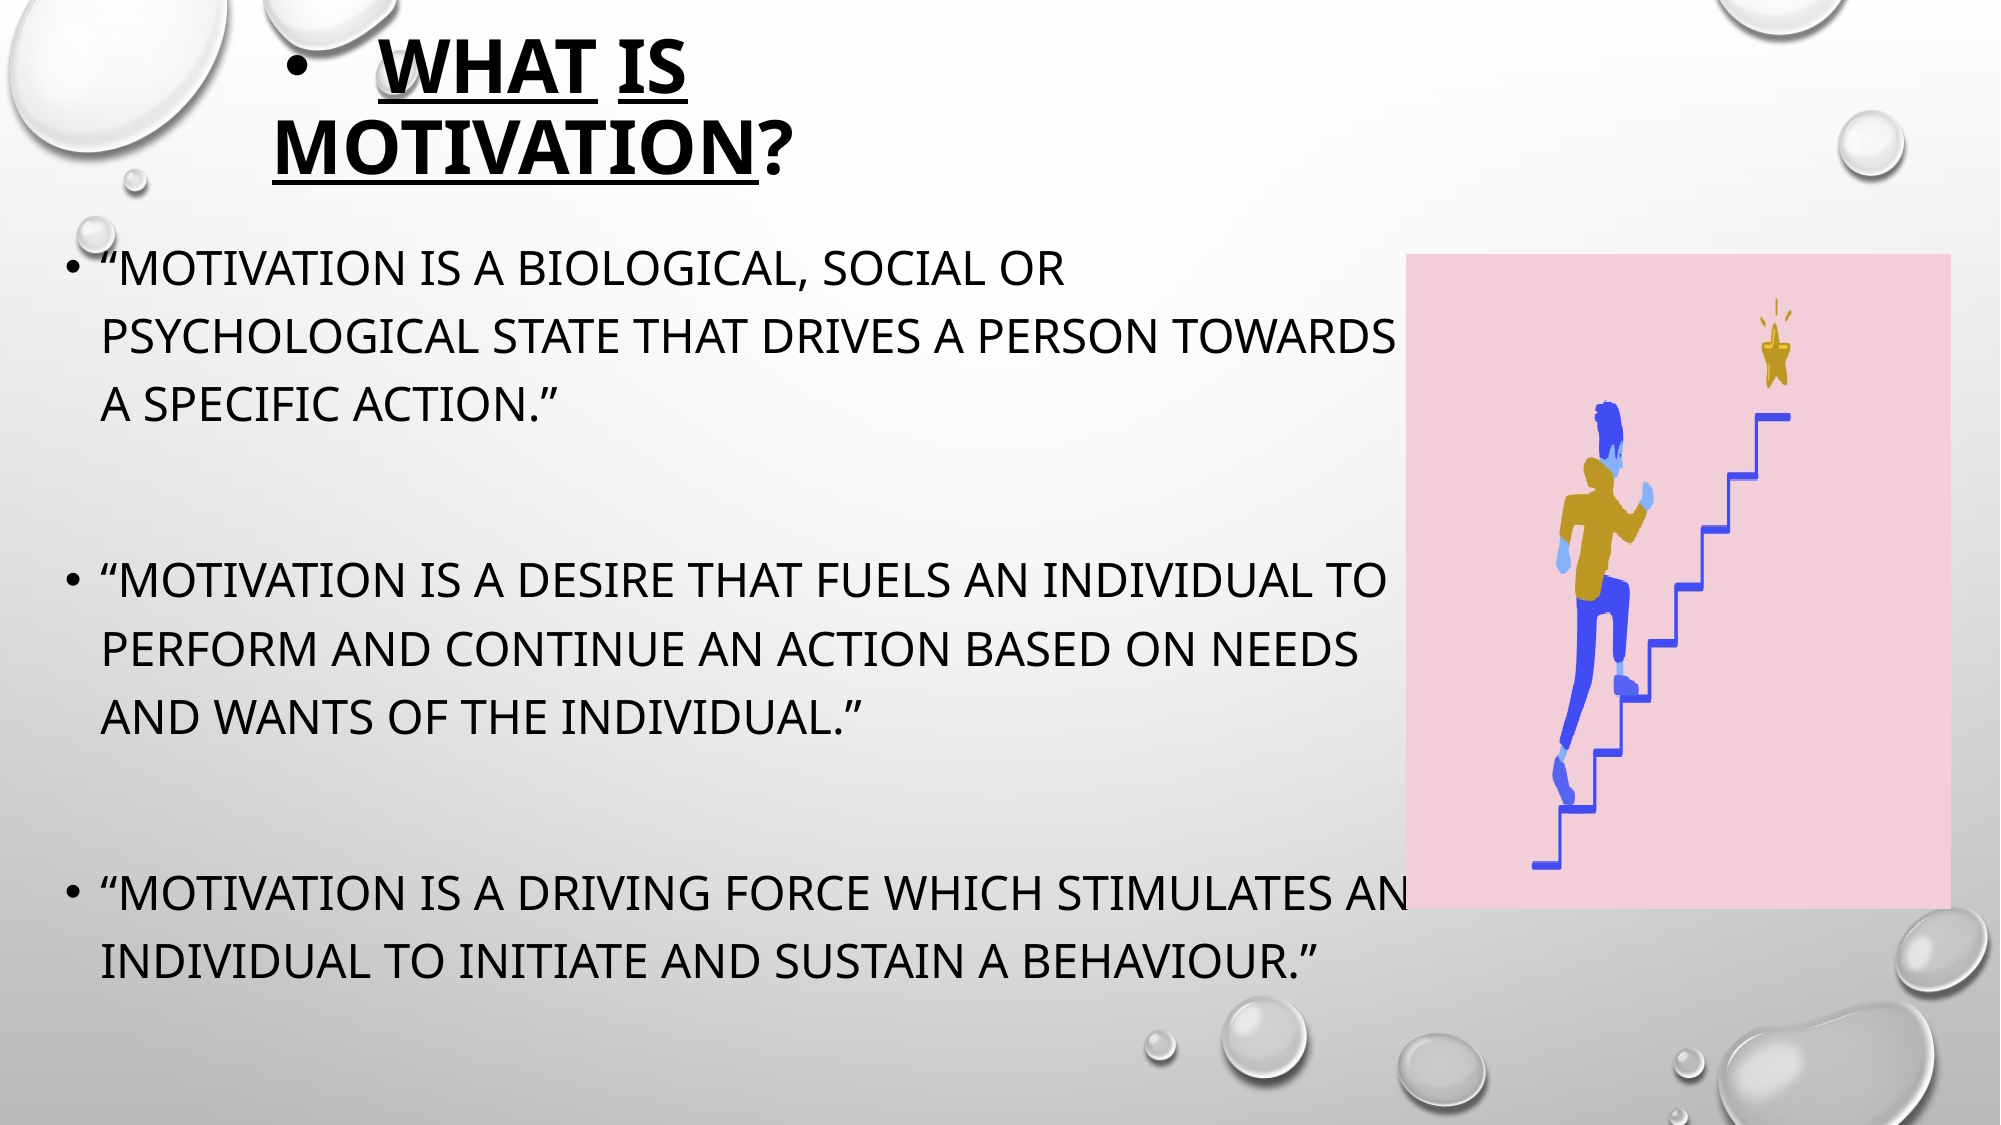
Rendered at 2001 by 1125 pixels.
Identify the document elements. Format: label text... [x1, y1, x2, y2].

list “Motivation is a biological, social or psychological state that drives a person towards a specific action.” “Motivation is a desire that fuels an individual to perform and continue an action based on needs and wants of the individual.” “Motivation is a driving force which stimulates an individual to initiate and sustain a behaviour.” [49, 218, 1433, 1040]
picture [0, 0, 2000, 1125]
title What is motivation? [0, 0, 973, 219]
